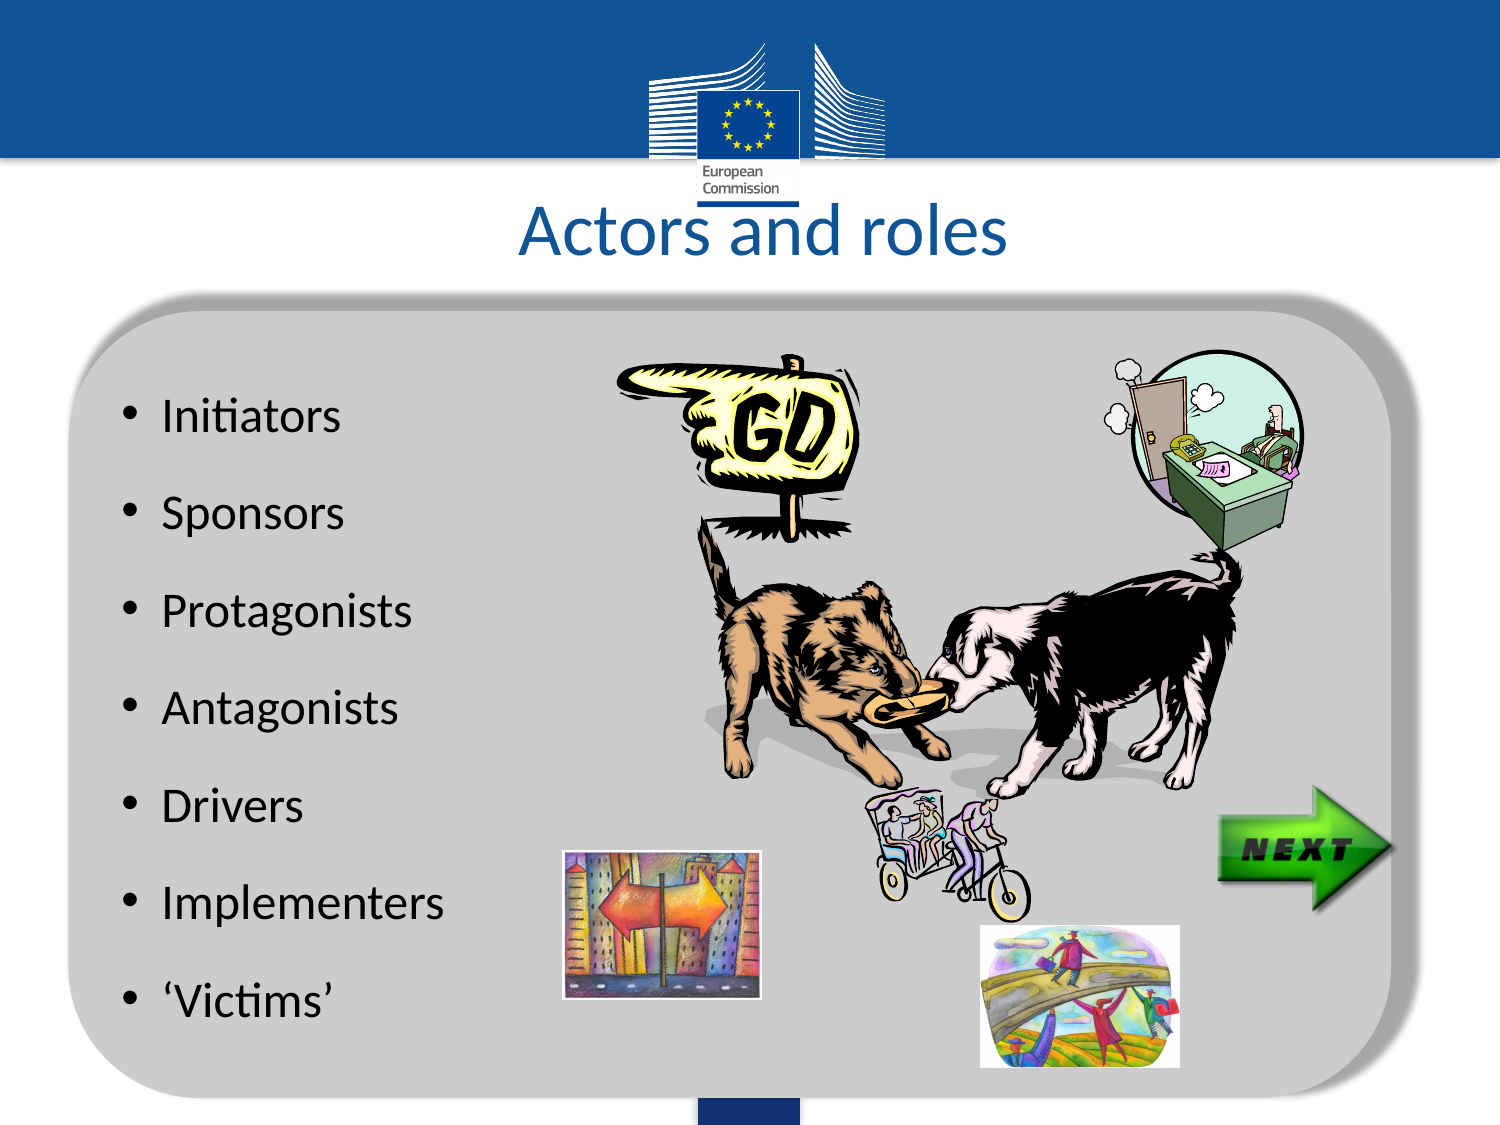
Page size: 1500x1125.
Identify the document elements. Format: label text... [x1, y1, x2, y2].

picture [611, 349, 1399, 948]
picture [649, 42, 885, 148]
picture [980, 925, 1181, 1068]
title Actors and roles [446, 148, 1082, 288]
text_box Initiators Sponsors Protagonists Antagonists Drivers Implementers ‘Victims’ [67, 310, 1392, 1099]
picture [562, 850, 762, 1000]
